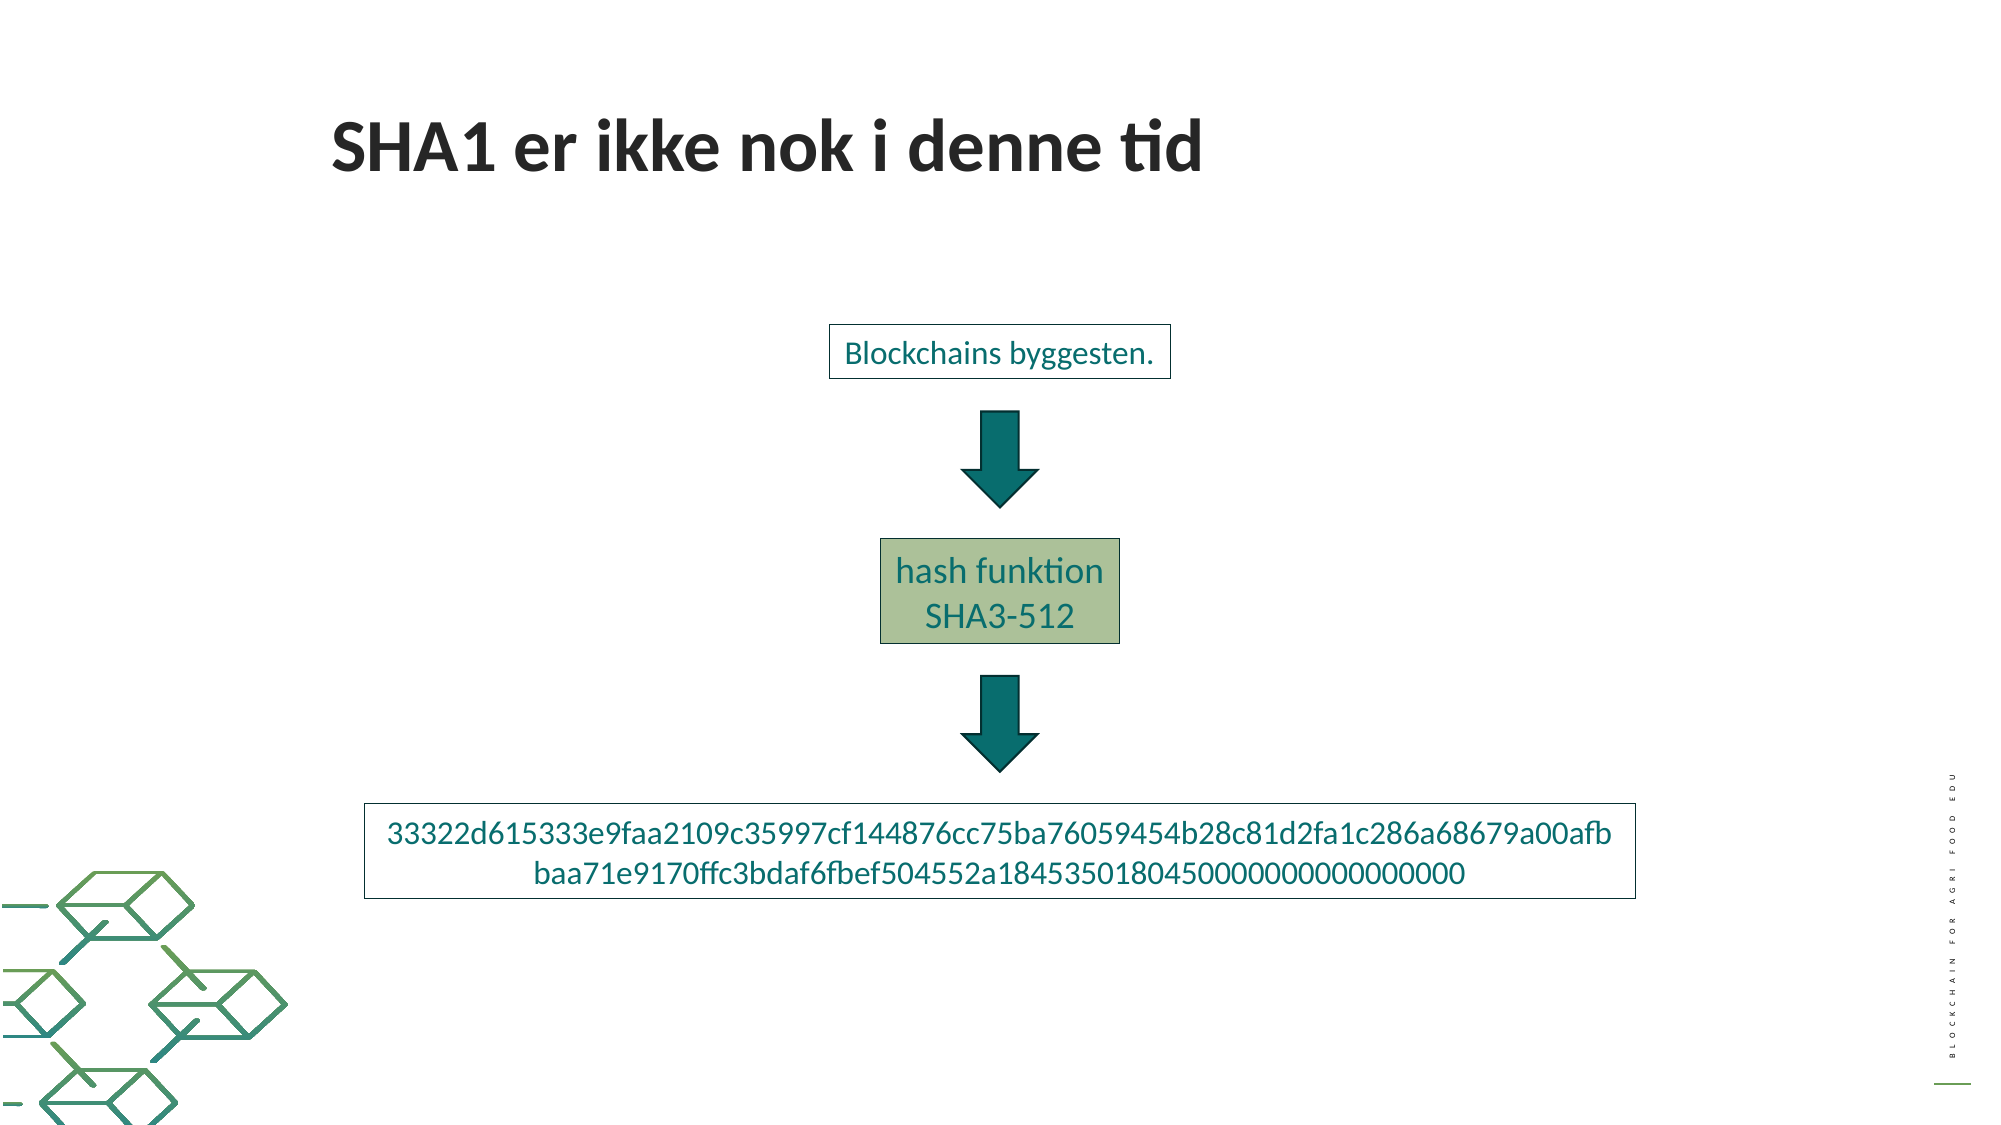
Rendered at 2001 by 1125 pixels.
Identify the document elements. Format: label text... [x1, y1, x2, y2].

list SHA1 er ikke nok i denne tid [316, 99, 1869, 267]
text_box hash funktion SHA3-512 [880, 538, 1120, 644]
text_box 33322d615333e9faa2109c35997cf144876cc75ba76059454b28c81d2fa1c286a68679a00afbbaa71e9170ffc3bdaf6fbef504552a1845350180450000000000000000 [364, 803, 1636, 899]
text_box Blockchains byggesten. [829, 324, 1171, 379]
text_box [959, 410, 1040, 509]
text_box [959, 674, 1040, 774]
